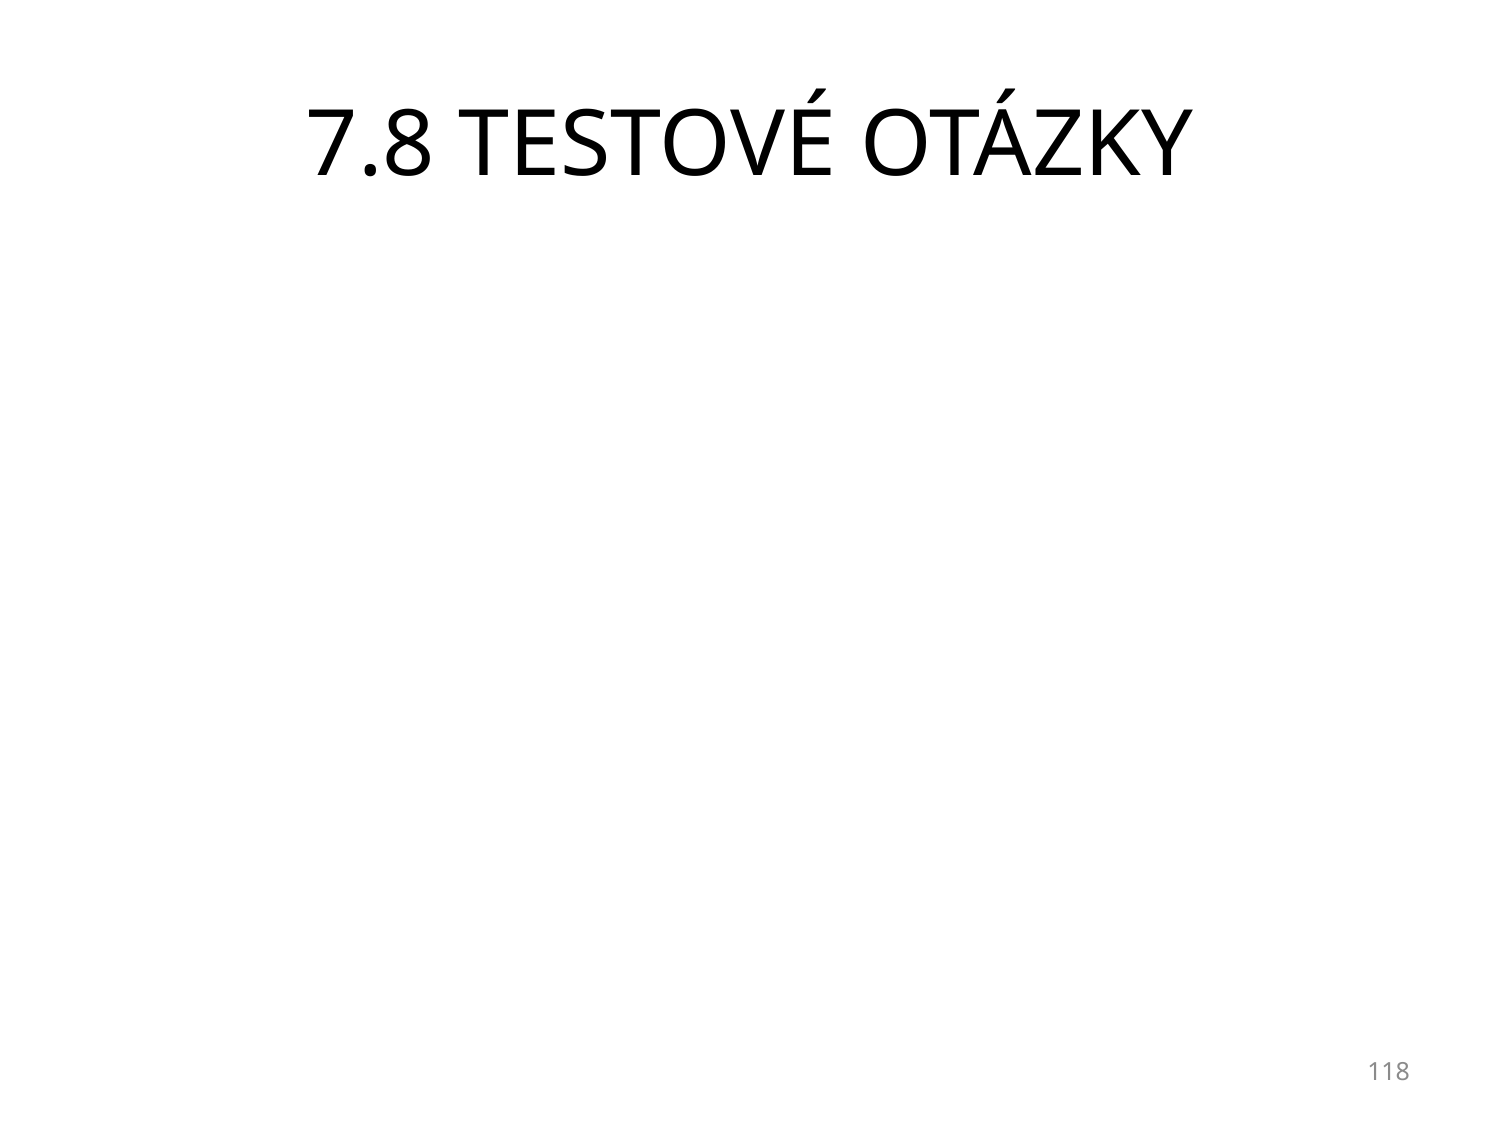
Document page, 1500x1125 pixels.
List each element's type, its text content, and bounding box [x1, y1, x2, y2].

title 7.8 TESTOVÉ OTÁZKY [75, 45, 1425, 233]
slide_number 118 [1074, 1042, 1425, 1103]
